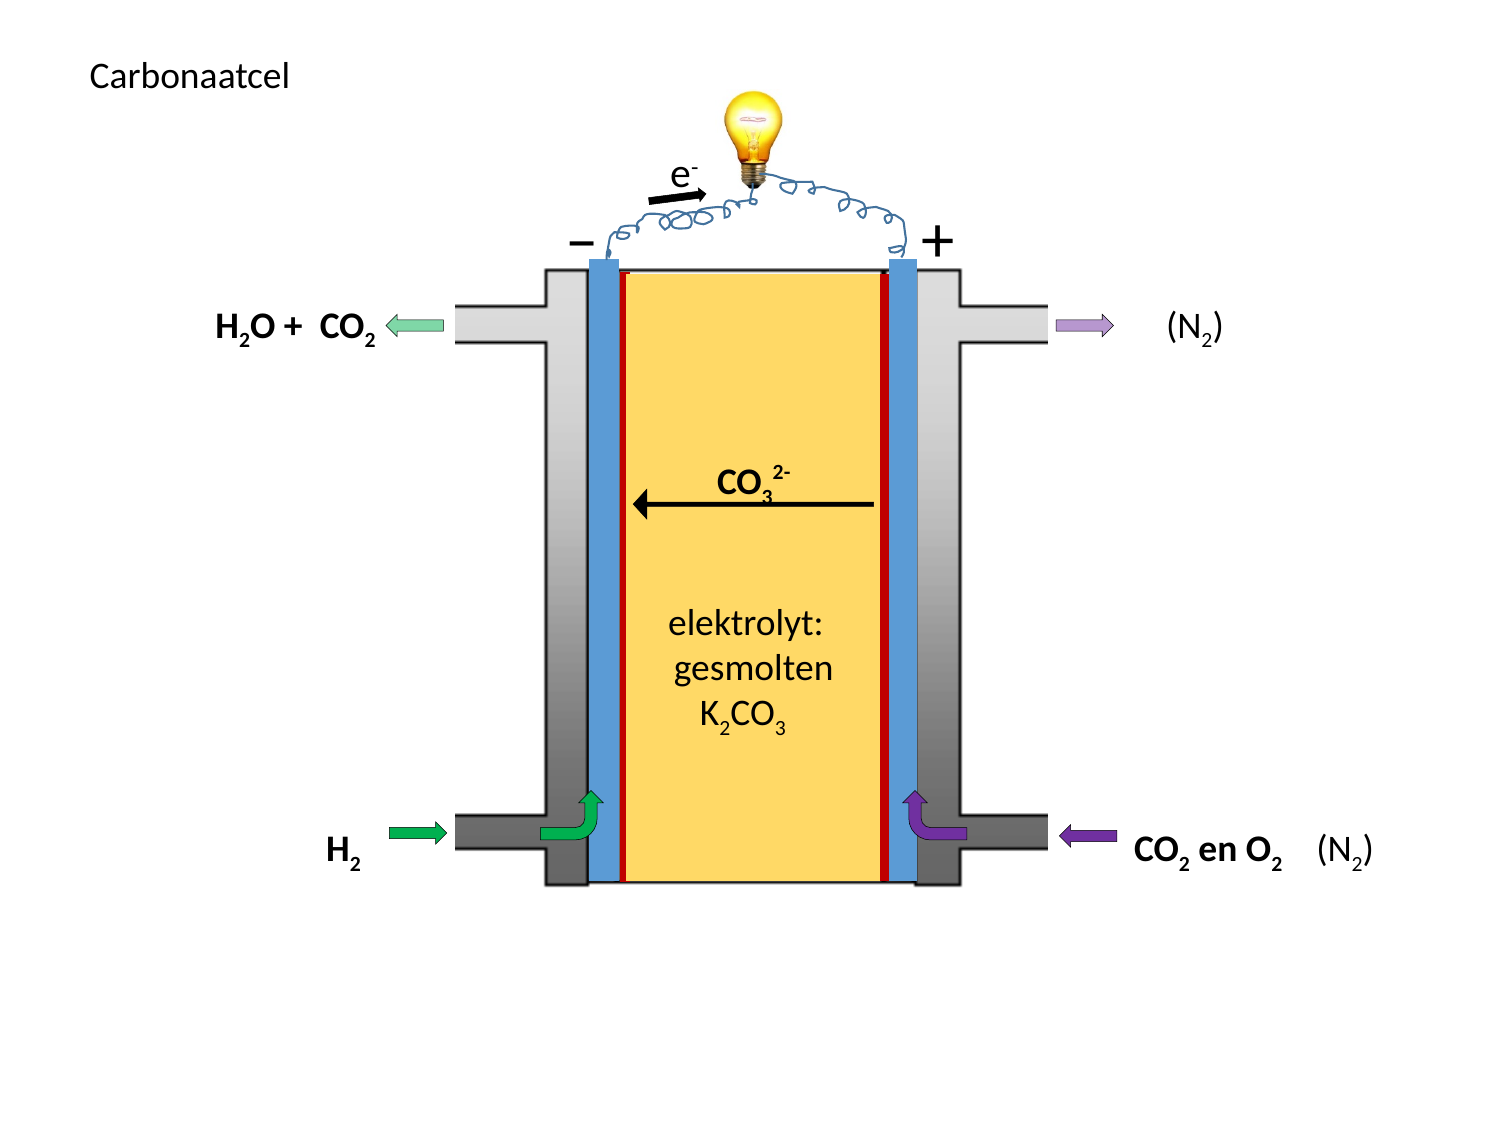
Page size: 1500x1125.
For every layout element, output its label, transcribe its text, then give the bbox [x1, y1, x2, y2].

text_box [73, 89, 1469, 910]
text_box Carbonaatcel [74, 43, 306, 89]
